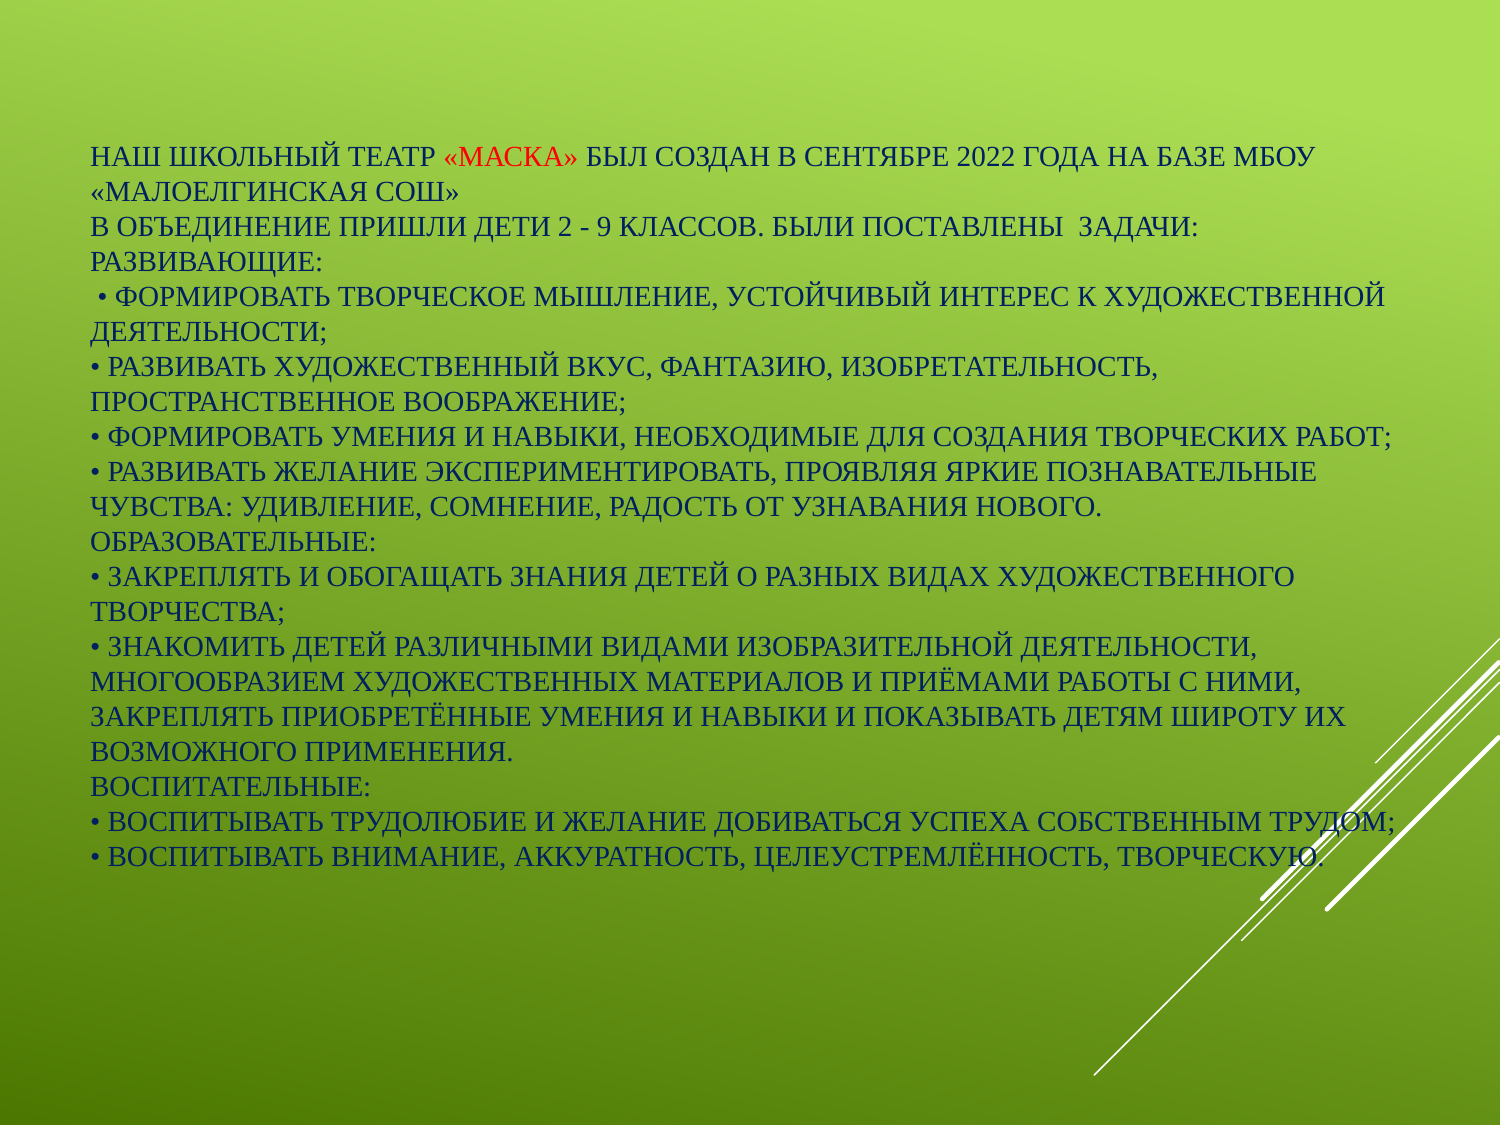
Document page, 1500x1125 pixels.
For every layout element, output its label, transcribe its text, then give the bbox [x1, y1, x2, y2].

title Наш школьный Театр «Маска» был создан в сентябре 2022 года на базе МБОУ «Малоелгинская СОШ» В объединение пришли дети 2 - 9 классов. Были поставлены задачи: Развивающие: • Формировать творческое мышление, устойчивый интерес к художественной деятельности; • Развивать художественный вкус, фантазию, изобретательность, пространственное воображение; • Формировать умения и навыки, необходимые для создания творческих работ; • Развивать желание экспериментировать, проявляя яркие познавательные чувства: удивление, сомнение, радость от узнавания нового. Образовательные: • Закреплять и обогащать знания детей о разных видах художественного творчества; • Знакомить детей различными видами изобразительной деятельности, многообразием художественных материалов и приёмами работы с ними, закреплять приобретённые умения и навыки и показывать детям широту их возможного применения. Воспитательные: • Воспитывать трудолюбие и желание добиваться успеха собственным трудом; • Воспитывать внимание, аккуратность, целеустремлённость, творческую. [75, 137, 1438, 663]
